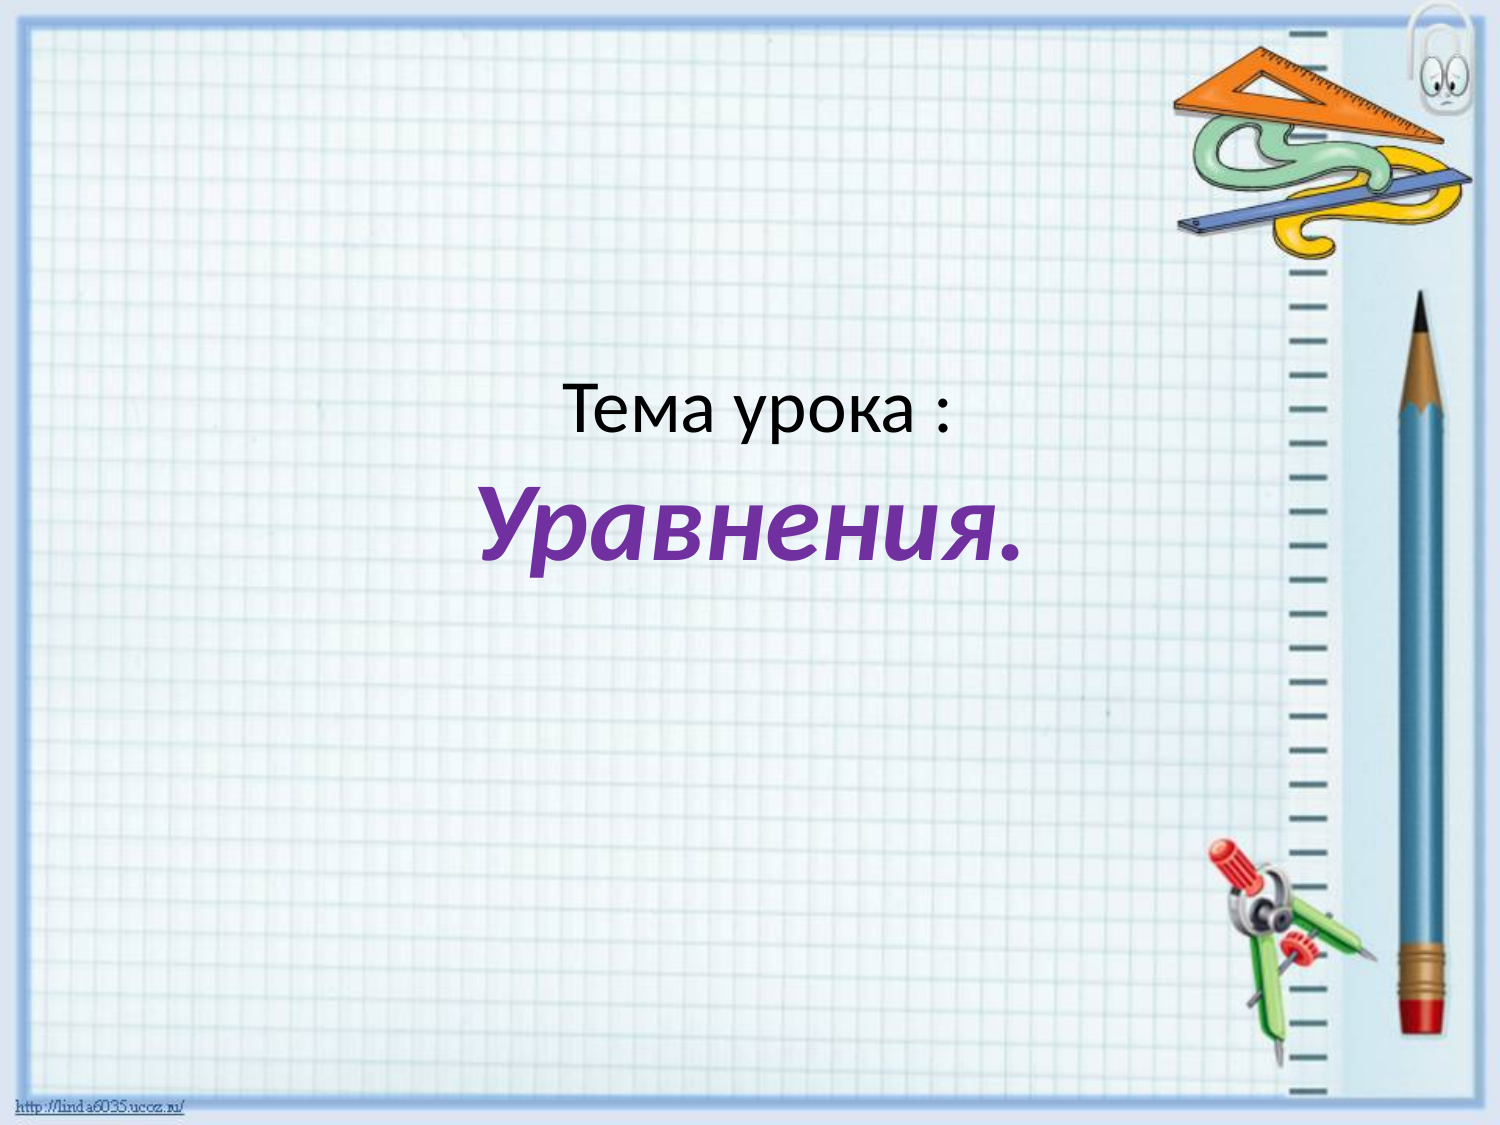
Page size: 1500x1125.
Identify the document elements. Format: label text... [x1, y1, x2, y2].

title Тема урока : Уравнения. [112, 349, 1388, 591]
picture [0, 0, 1500, 1125]
